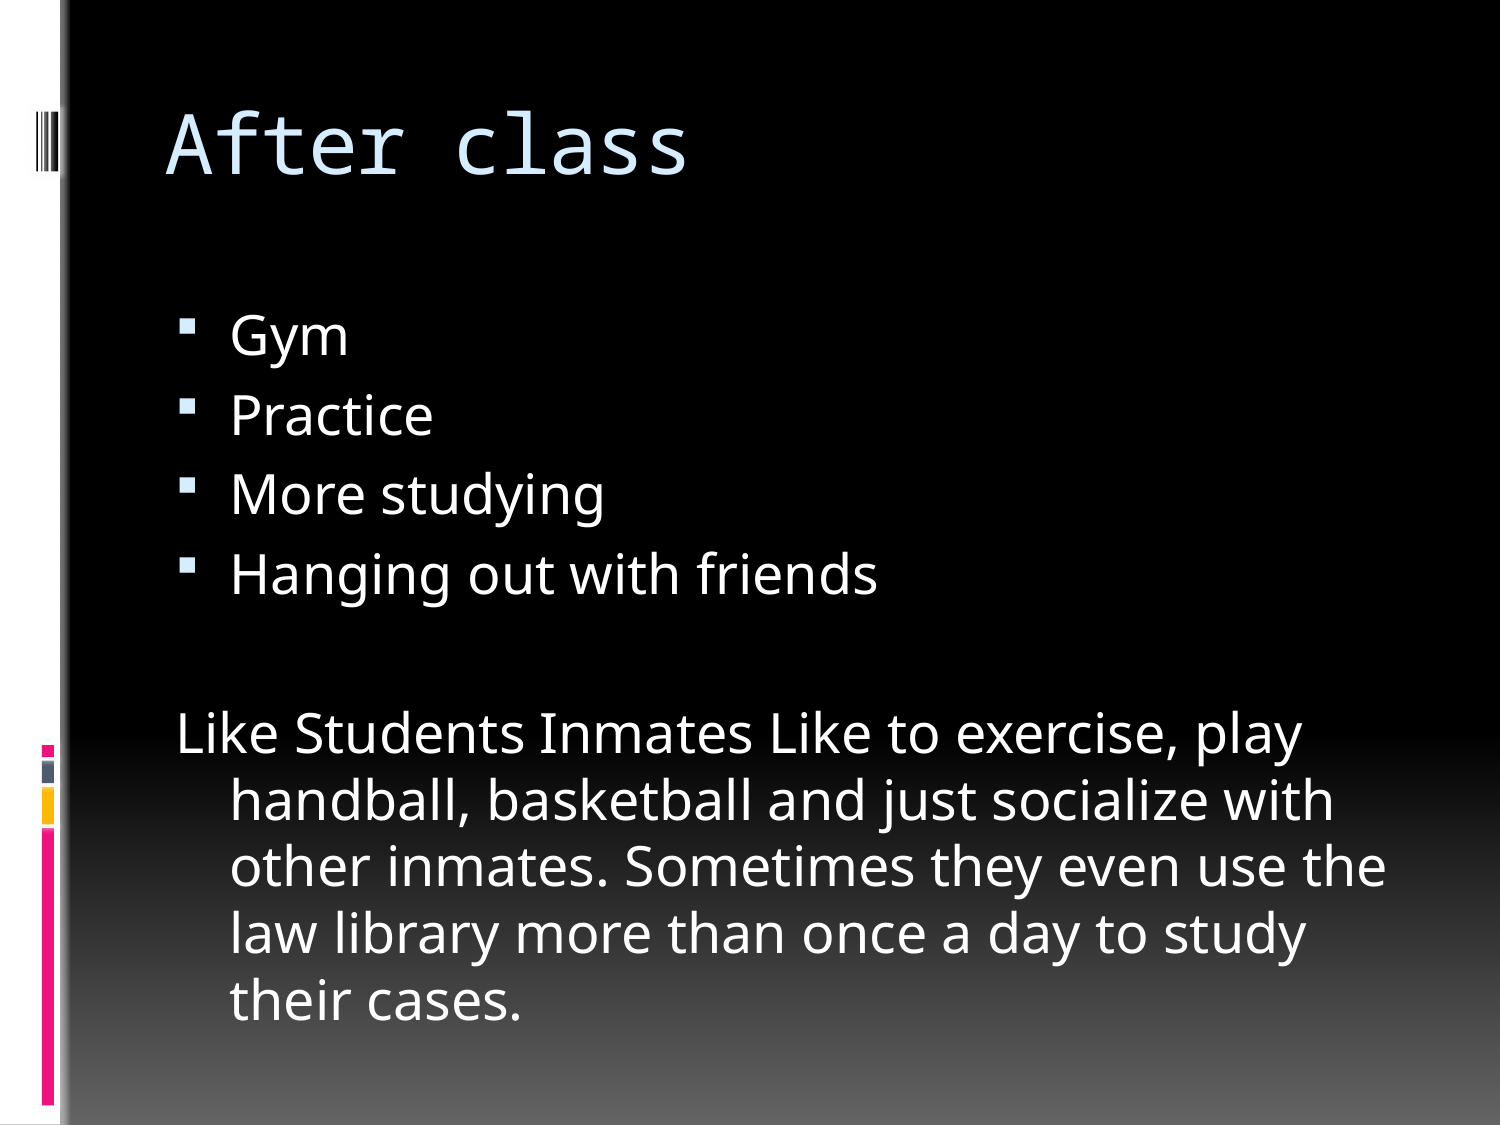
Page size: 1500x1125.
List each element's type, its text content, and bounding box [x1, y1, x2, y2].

title After class [150, 83, 1425, 234]
list Gym Practice More studying Hanging out with friends Like Students Inmates Like to exercise, play handball, basketball and just socialize with other inmates. Sometimes they even use the law library more than once a day to study their cases. [150, 292, 1425, 1043]
